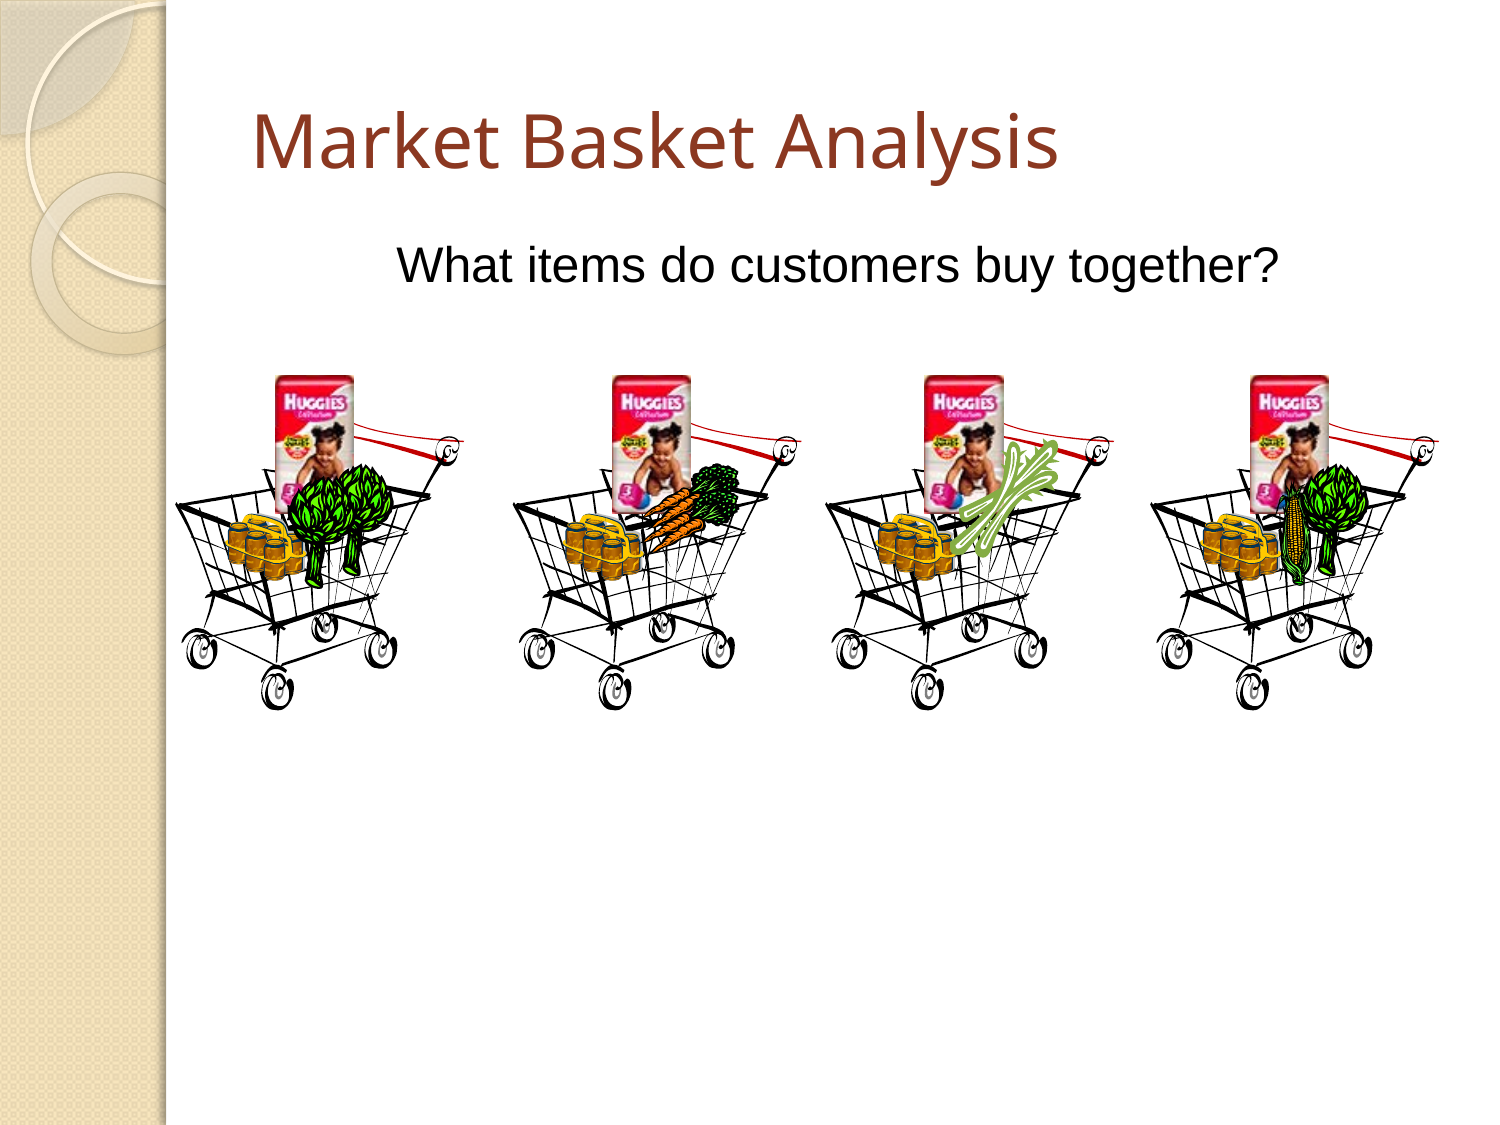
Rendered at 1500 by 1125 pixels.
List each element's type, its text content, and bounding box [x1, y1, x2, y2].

picture [824, 375, 1115, 713]
picture [174, 375, 465, 713]
text_box What items do customers buy together? [381, 224, 1296, 300]
picture [512, 375, 802, 713]
picture [1149, 375, 1440, 713]
title Market Basket Analysis [235, 45, 1466, 233]
